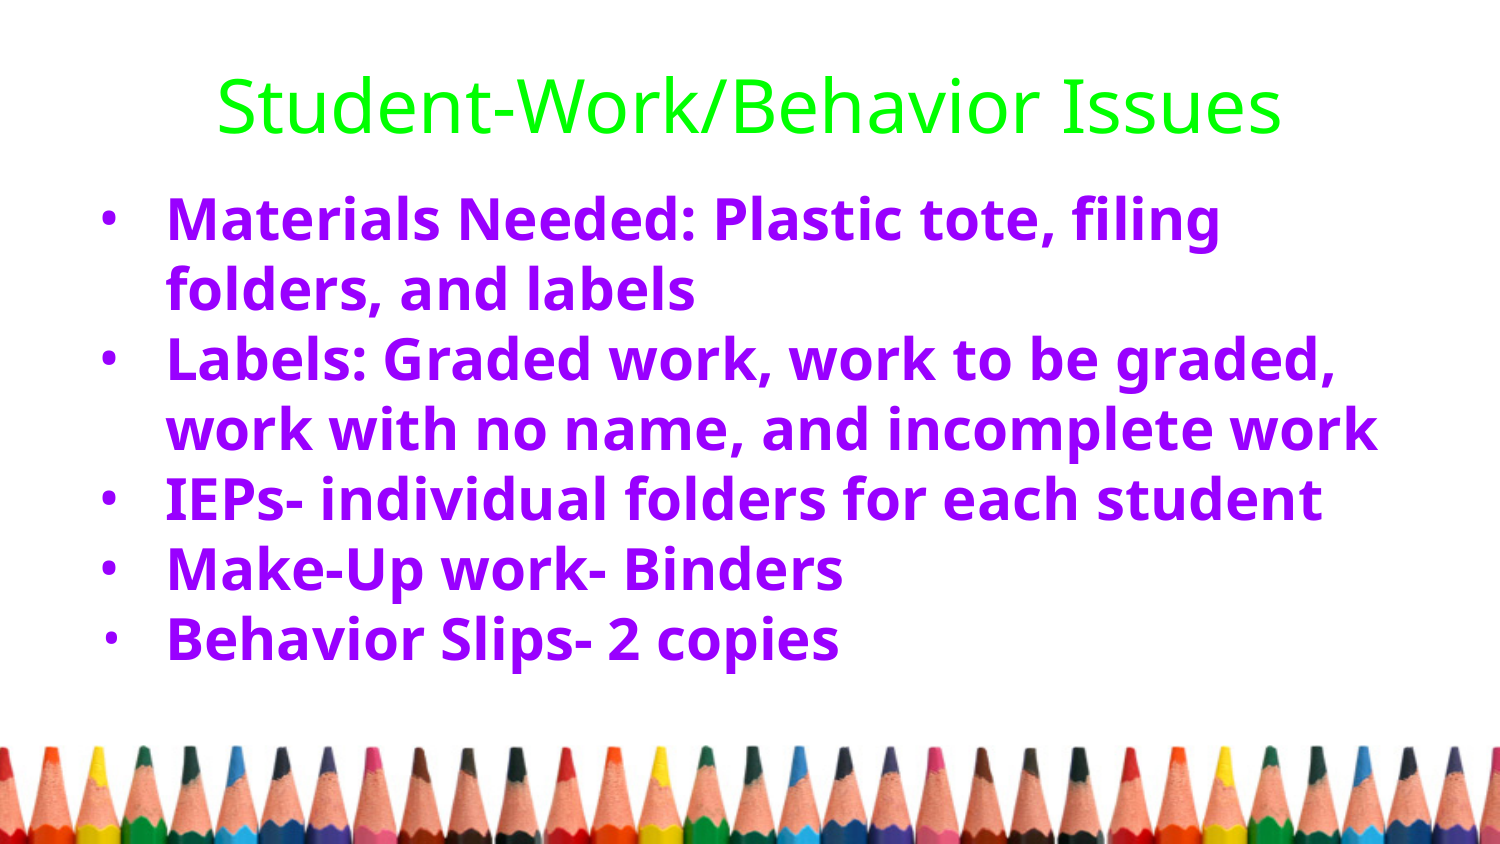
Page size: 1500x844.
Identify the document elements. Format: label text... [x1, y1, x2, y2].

picture [0, 0, 1500, 844]
title Student-Work/Behavior Issues [75, 33, 1425, 174]
list Materials Needed: Plastic tote, filing folders, and labels Labels: Graded work, work to be graded, work with no name, and incomplete work IEPs- individual folders for each student Make-Up work- Binders Behavior Slips- 2 copies [75, 174, 1425, 732]
